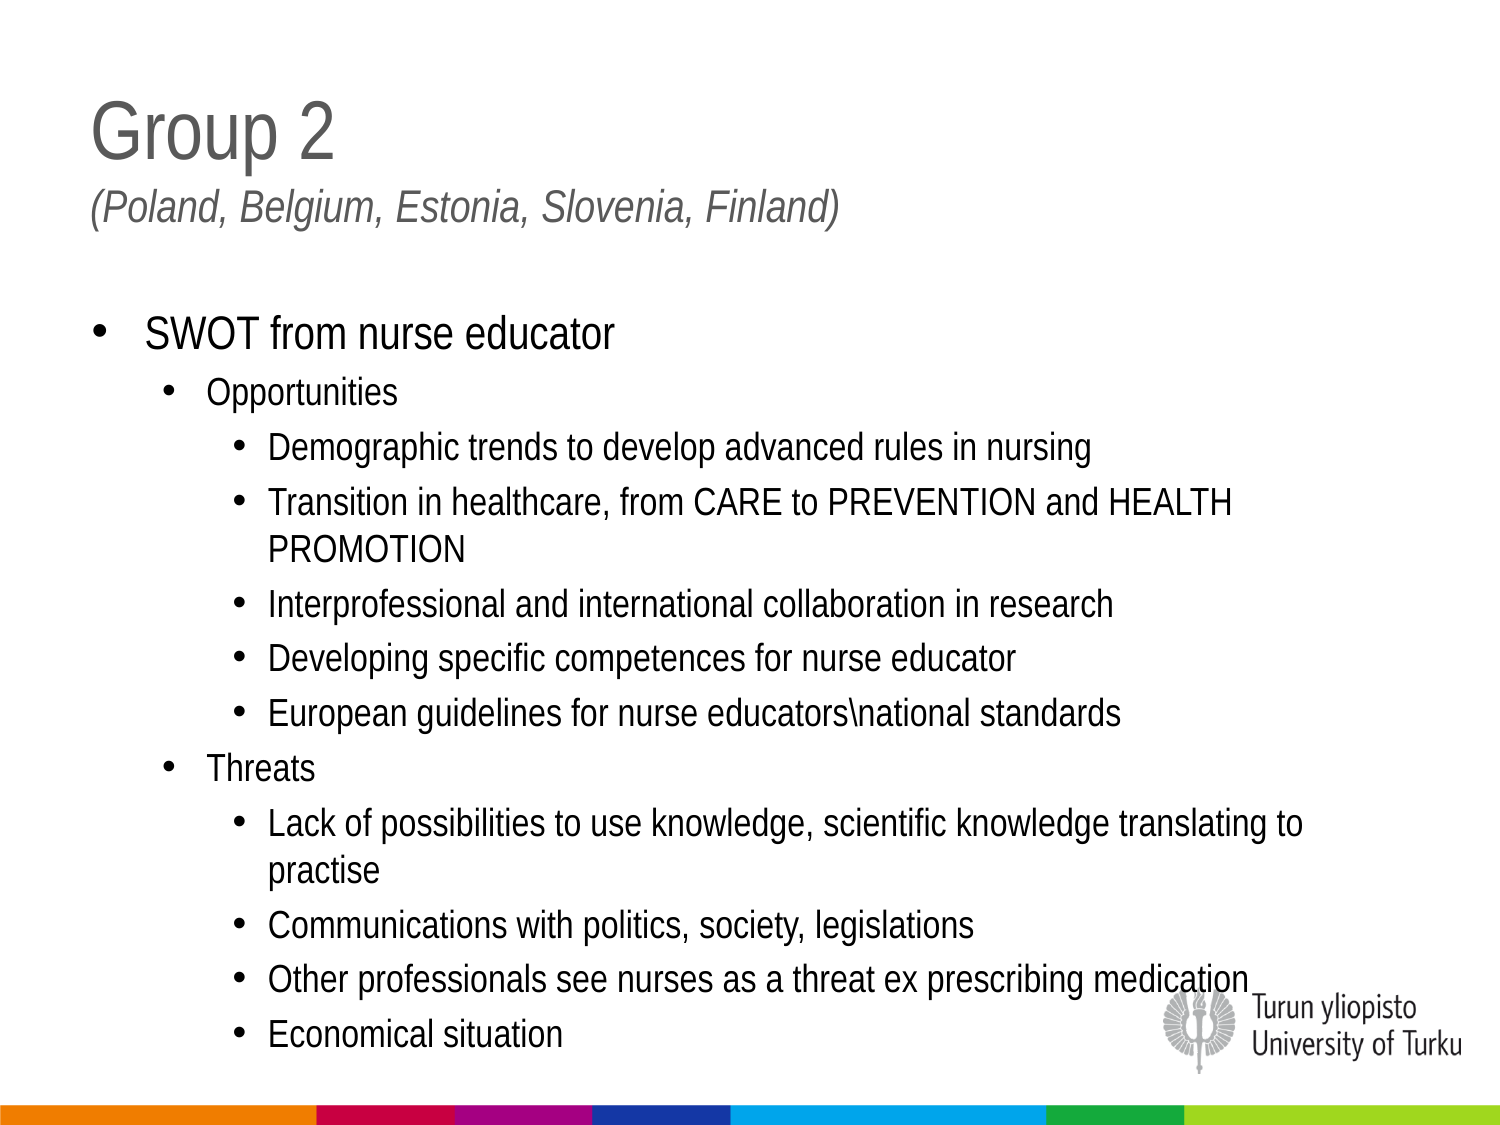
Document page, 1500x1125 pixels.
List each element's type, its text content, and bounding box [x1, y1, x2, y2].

picture [1047, 1105, 1500, 1125]
picture [0, 1105, 730, 1125]
list SWOT from nurse educator Opportunities Demographic trends to develop advanced rules in nursing Transition in healthcare, from CARE to PREVENTION and HEALTH PROMOTION Interprofessional and international collaboration in research Developing specific competences for nurse educator European guidelines for nurse educators\national standards Threats Lack of possibilities to use knowledge, scientific knowledge translating to practise Communications with politics, society, legislations Other professionals see nurses as a threat ex prescribing medication Economical situation [76, 294, 1424, 1067]
picture [1163, 987, 1461, 1074]
title Group 2 (Poland, Belgium, Estonia, Slovenia, Finland) [75, 60, 1424, 248]
